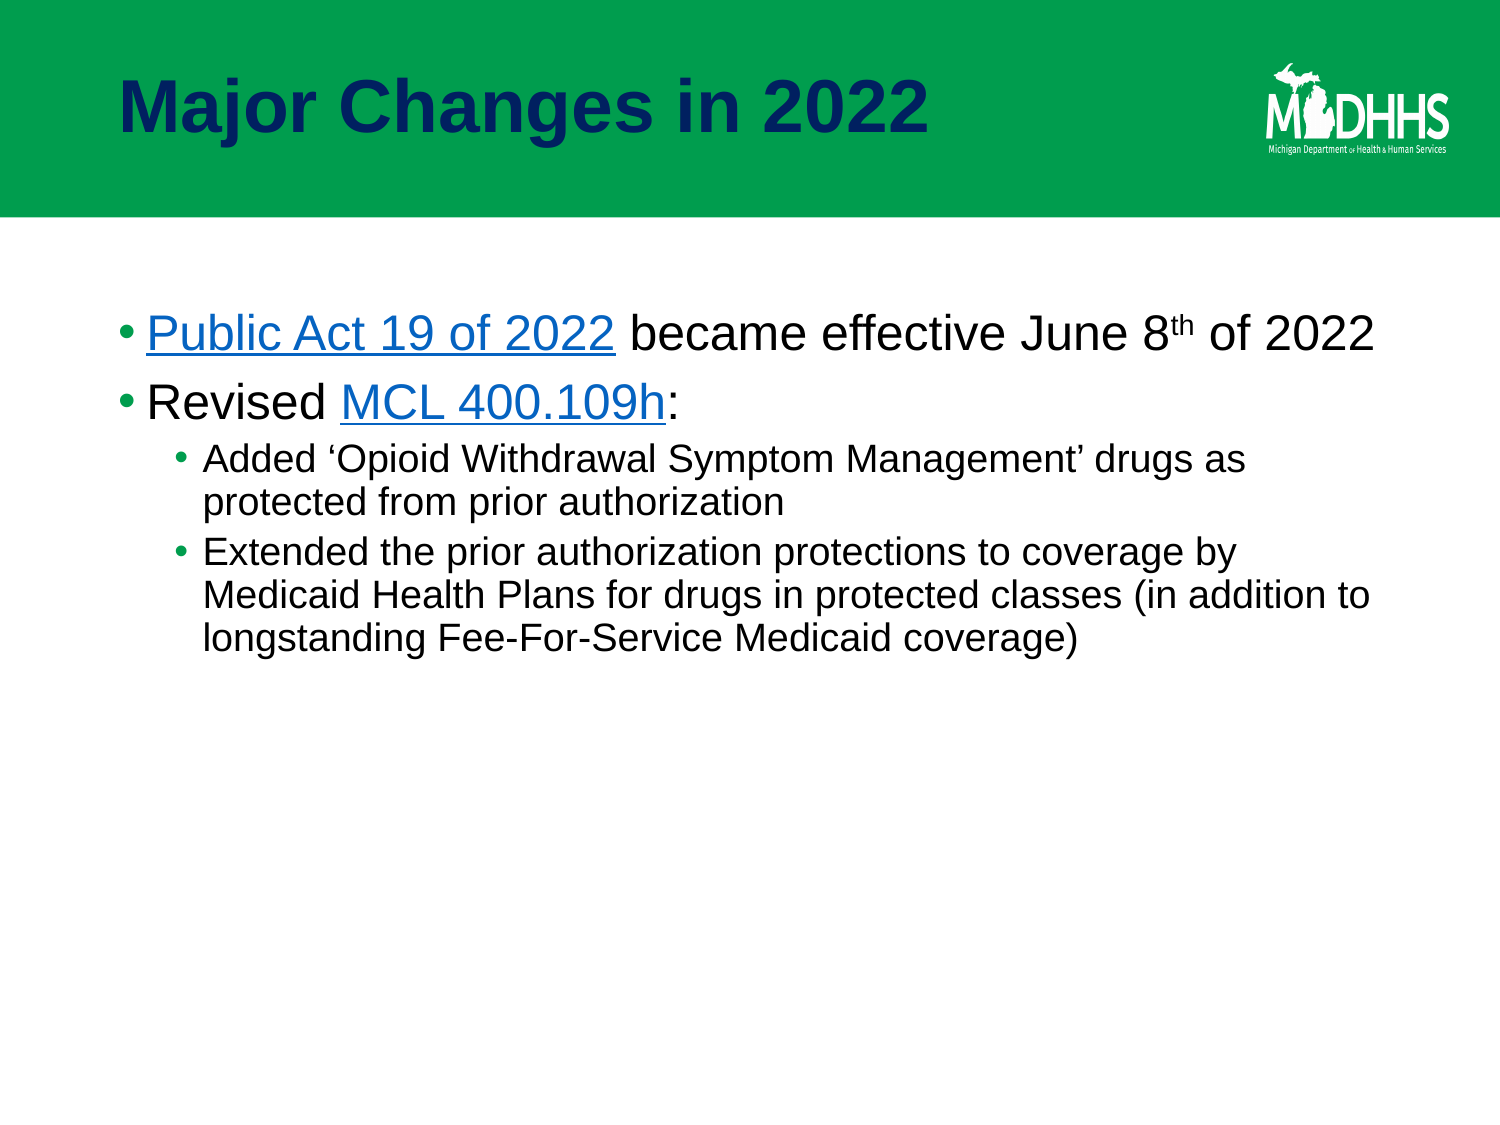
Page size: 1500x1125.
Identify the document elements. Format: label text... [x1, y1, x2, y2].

list Public Act 19 of 2022 became effective June 8th of 2022 Revised MCL 400.109h: Added ‘Opioid Withdrawal Symptom Management’ drugs as protected from prior authorization Extended the prior authorization protections to coverage by Medicaid Health Plans for drugs in protected classes (in addition to longstanding Fee-For-Service Medicaid coverage) [103, 299, 1397, 1014]
title Major Changes in 2022 [103, 0, 1216, 218]
picture [1266, 63, 1449, 155]
